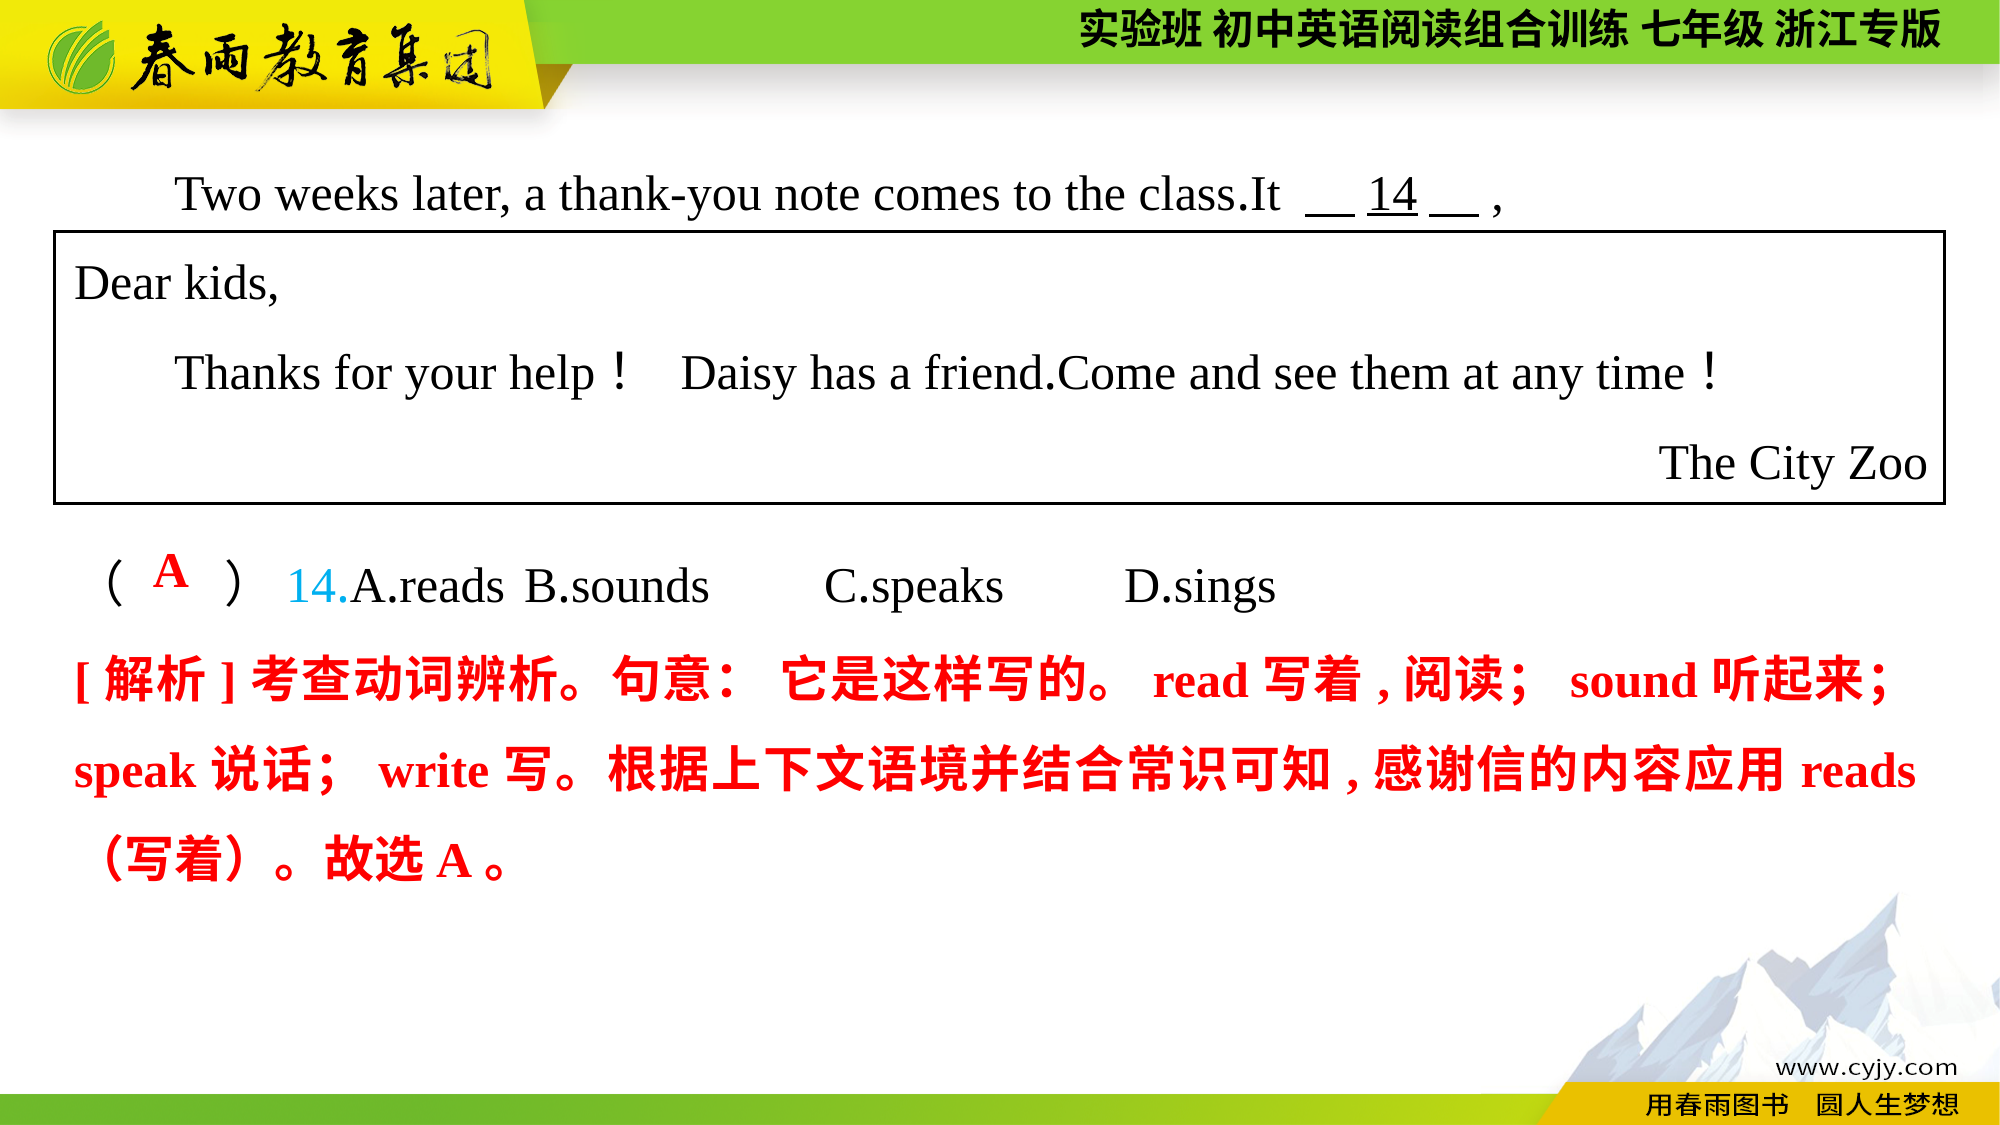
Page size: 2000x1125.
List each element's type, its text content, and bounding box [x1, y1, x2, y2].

text_box [解析]考查动词辨析。句意： 它是这样写的。read写着,阅读；sound听起来；speak说话；write写。根据上下文语境并结合常识可知,感谢信的内容应用reads（写着）。故选A。 [59, 609, 1944, 895]
picture [0, 0, 2000, 1125]
text_box [54, 231, 1945, 504]
text_box （ ）14.A.reads B.sounds C.speaks D.sings [59, 515, 1944, 609]
list Two weeks later, a thank-you note comes to the class.It 14 , Dear kids, Thanks for your help！ Daisy has a friend.Come and see them at any time！ The City Zoo [59, 122, 1944, 231]
text_box A [138, 530, 204, 605]
